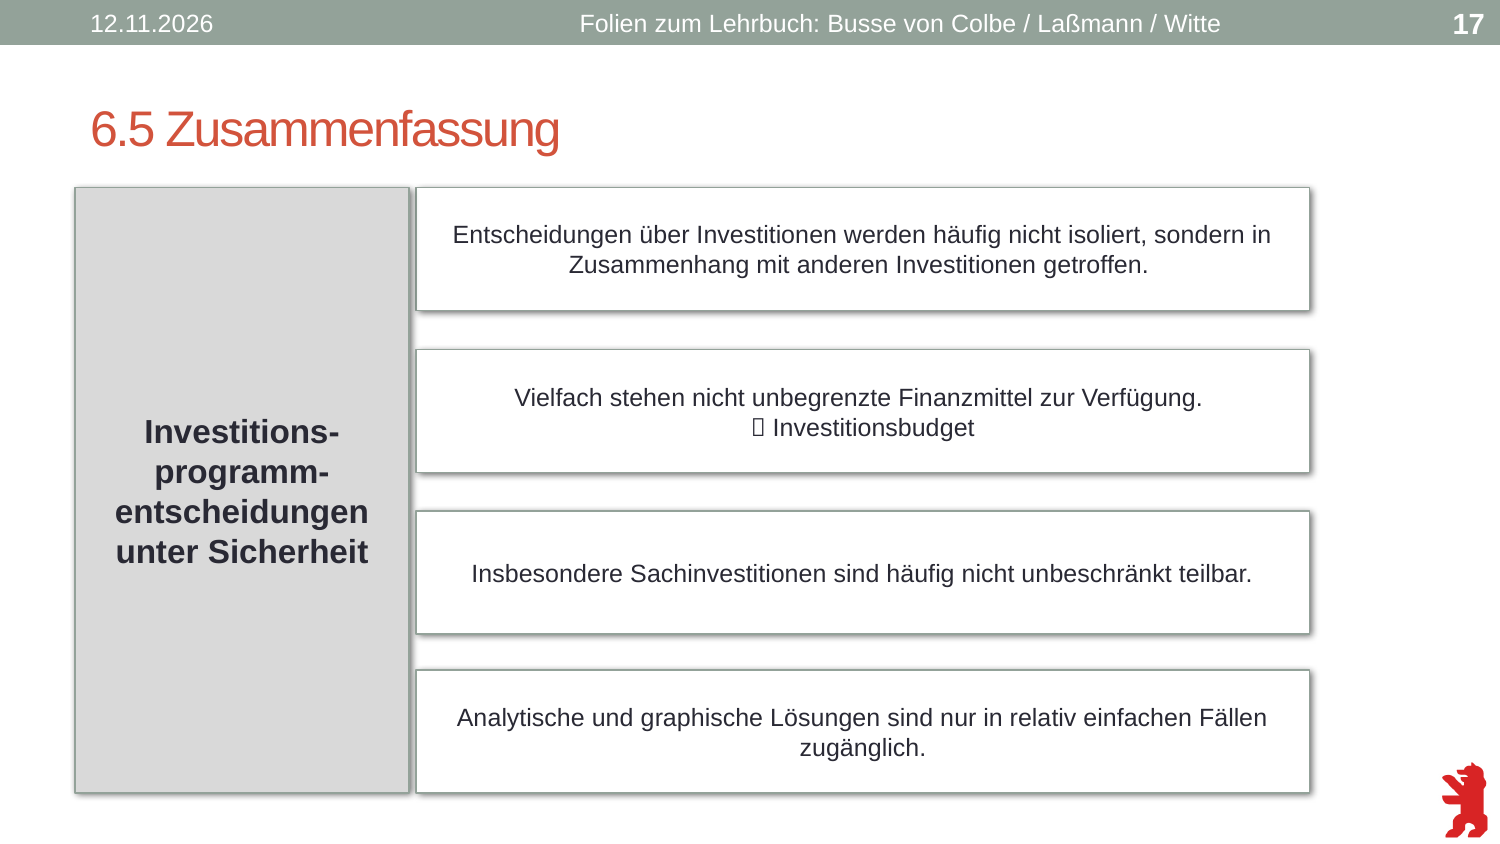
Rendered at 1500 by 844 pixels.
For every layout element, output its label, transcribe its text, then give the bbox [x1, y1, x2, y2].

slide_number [75, 2, 550, 43]
text_box Analytische und graphische Lösungen sind nur in relativ einfachen Fällen zugänglich. [415, 669, 1310, 794]
text_box Investitions-programm-entscheidungen unter Sicherheit [74, 187, 410, 794]
text_box Vielfach stehen nicht unbegrenzte Finanzmittel zur Verfügung.  Investitionsbudget [415, 349, 1310, 473]
slide_number 17 [1325, 2, 1500, 43]
title 6.5 Zusammenfassung [75, 65, 1425, 188]
text_box Insbesondere Sachinvestitionen sind häufig nicht unbeschränkt teilbar. [415, 510, 1310, 635]
footer Folien zum Lehrbuch: Busse von Colbe / Laßmann / Witte [562, 2, 1238, 43]
text_box Entscheidungen über Investitionen werden häufig nicht isoliert, sondern in Zusammenhang mit anderen Investitionen getroffen. [416, 187, 1310, 311]
picture [1434, 760, 1500, 844]
